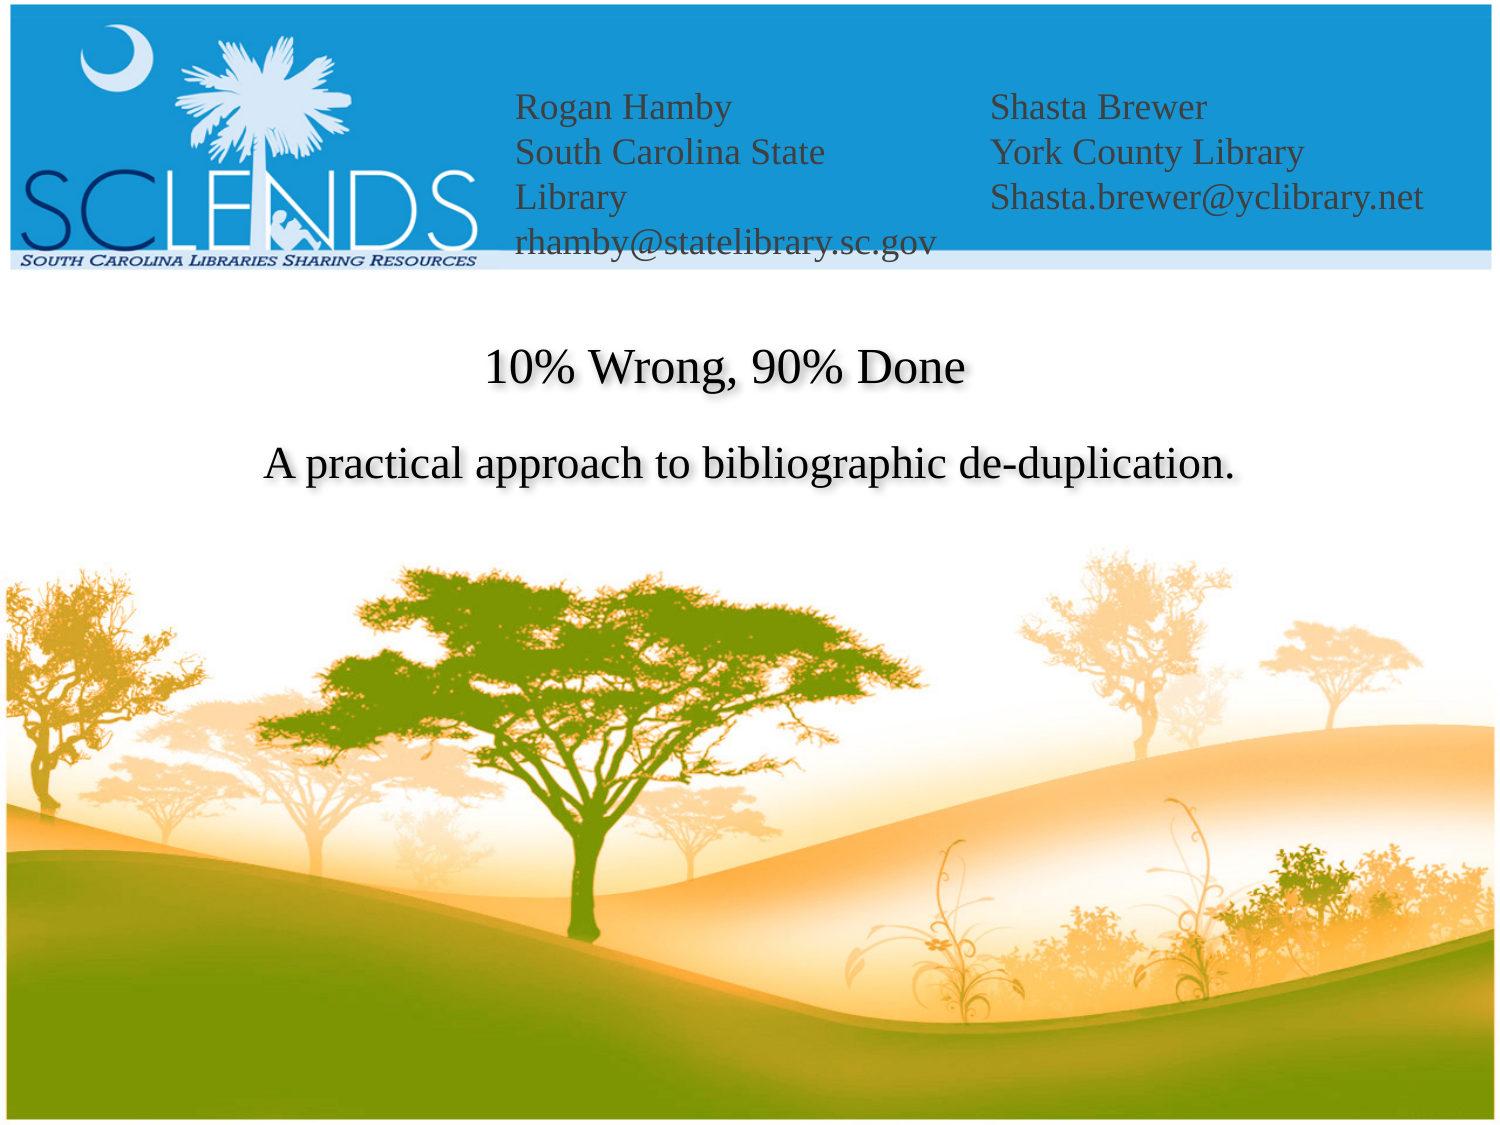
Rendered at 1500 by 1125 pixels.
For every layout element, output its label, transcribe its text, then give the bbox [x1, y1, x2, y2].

text_box A practical approach to bibliographic de-duplication. [87, 425, 1413, 550]
title 10% Wrong, 90% Done [62, 324, 1388, 463]
picture [0, 0, 1500, 1125]
text_box Shasta Brewer York County Library Shasta.brewer@yclibrary.net [974, 74, 1500, 270]
text_box Rogan Hamby South Carolina State Library rhamby@statelibrary.sc.gov [499, 74, 963, 405]
